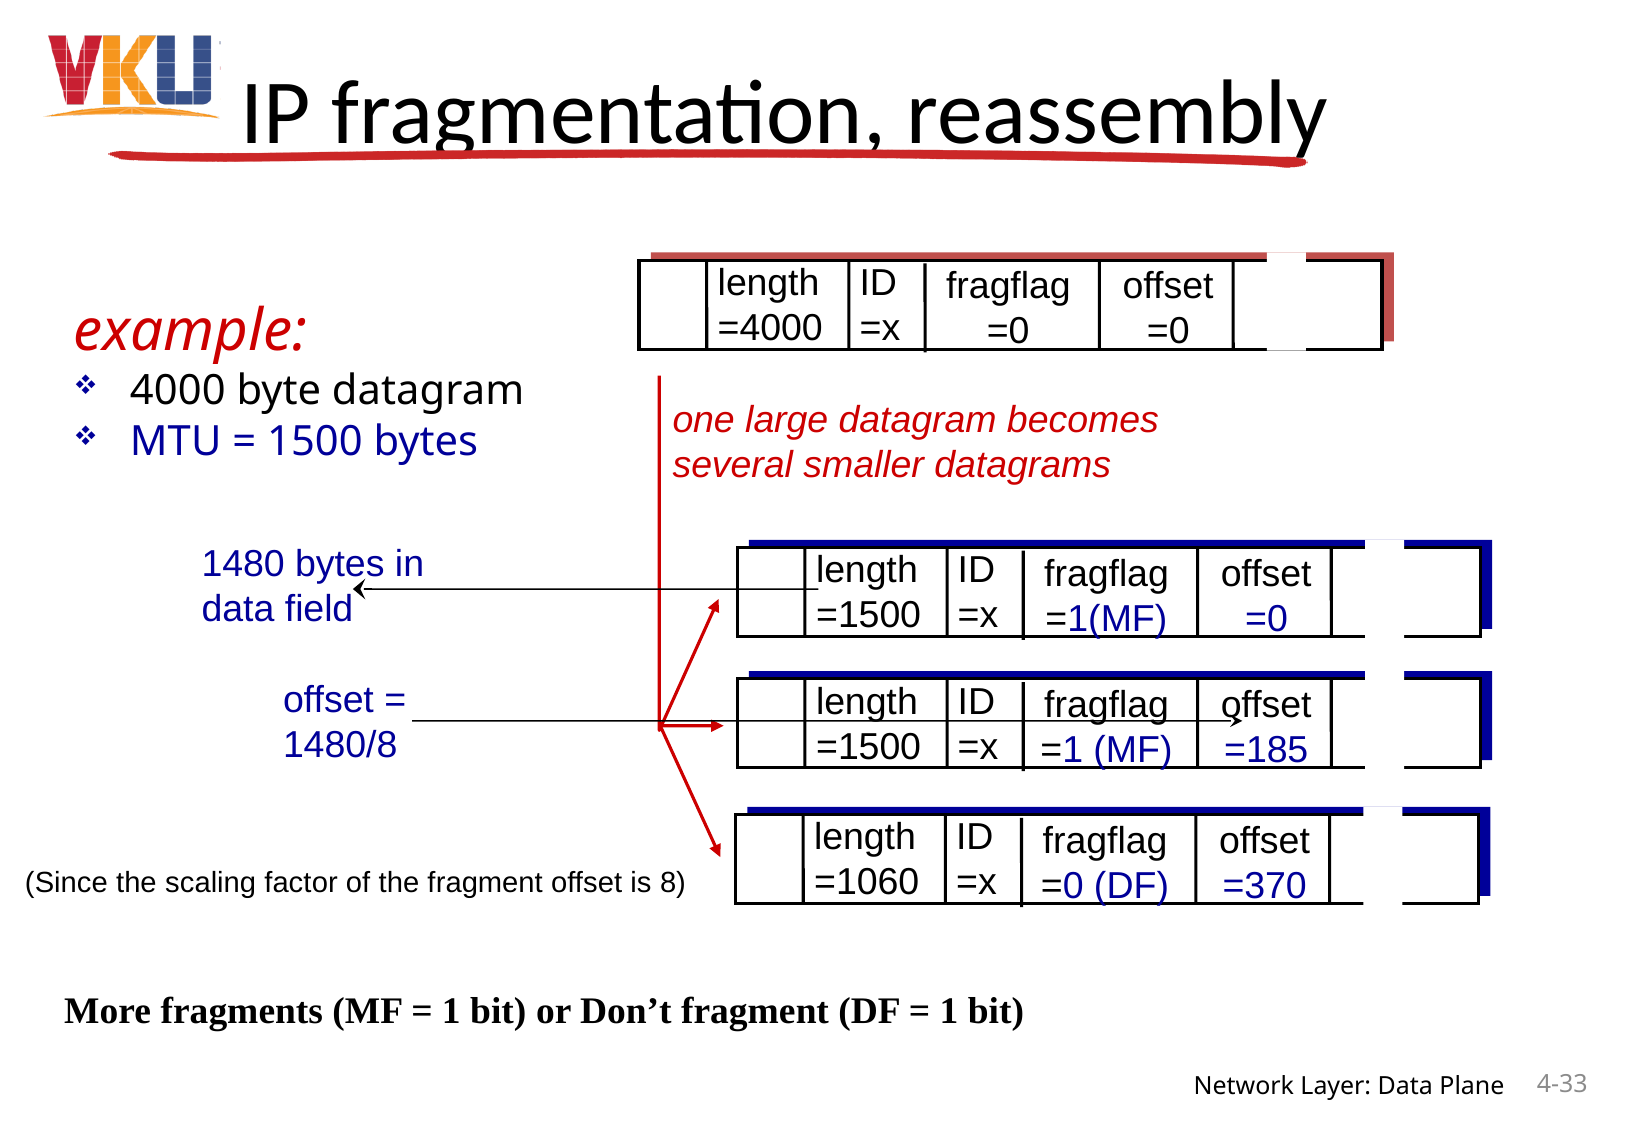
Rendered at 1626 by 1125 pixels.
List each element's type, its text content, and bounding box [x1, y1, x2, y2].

text_box (Since the scaling factor of the fragment offset is 8) [10, 856, 649, 906]
text_box example: 4000 byte datagram MTU = 1500 bytes [58, 295, 562, 571]
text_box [638, 250, 1395, 360]
text_box [352, 578, 366, 600]
picture [32, 21, 228, 129]
text_box offset = 1480/8 [268, 667, 423, 773]
title IP fragmentation, reassembly [94, 30, 1476, 184]
text_box 1480 bytes in data field [186, 531, 450, 636]
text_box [654, 375, 1493, 915]
picture [102, 144, 1322, 174]
footer Network Layer: Data Plane [1132, 1062, 1502, 1102]
slide_number 4-33 [1502, 1062, 1603, 1107]
text_box More fragments (MF = 1 bit) or Don’t fragment (DF = 1 bit) [49, 978, 1100, 1039]
